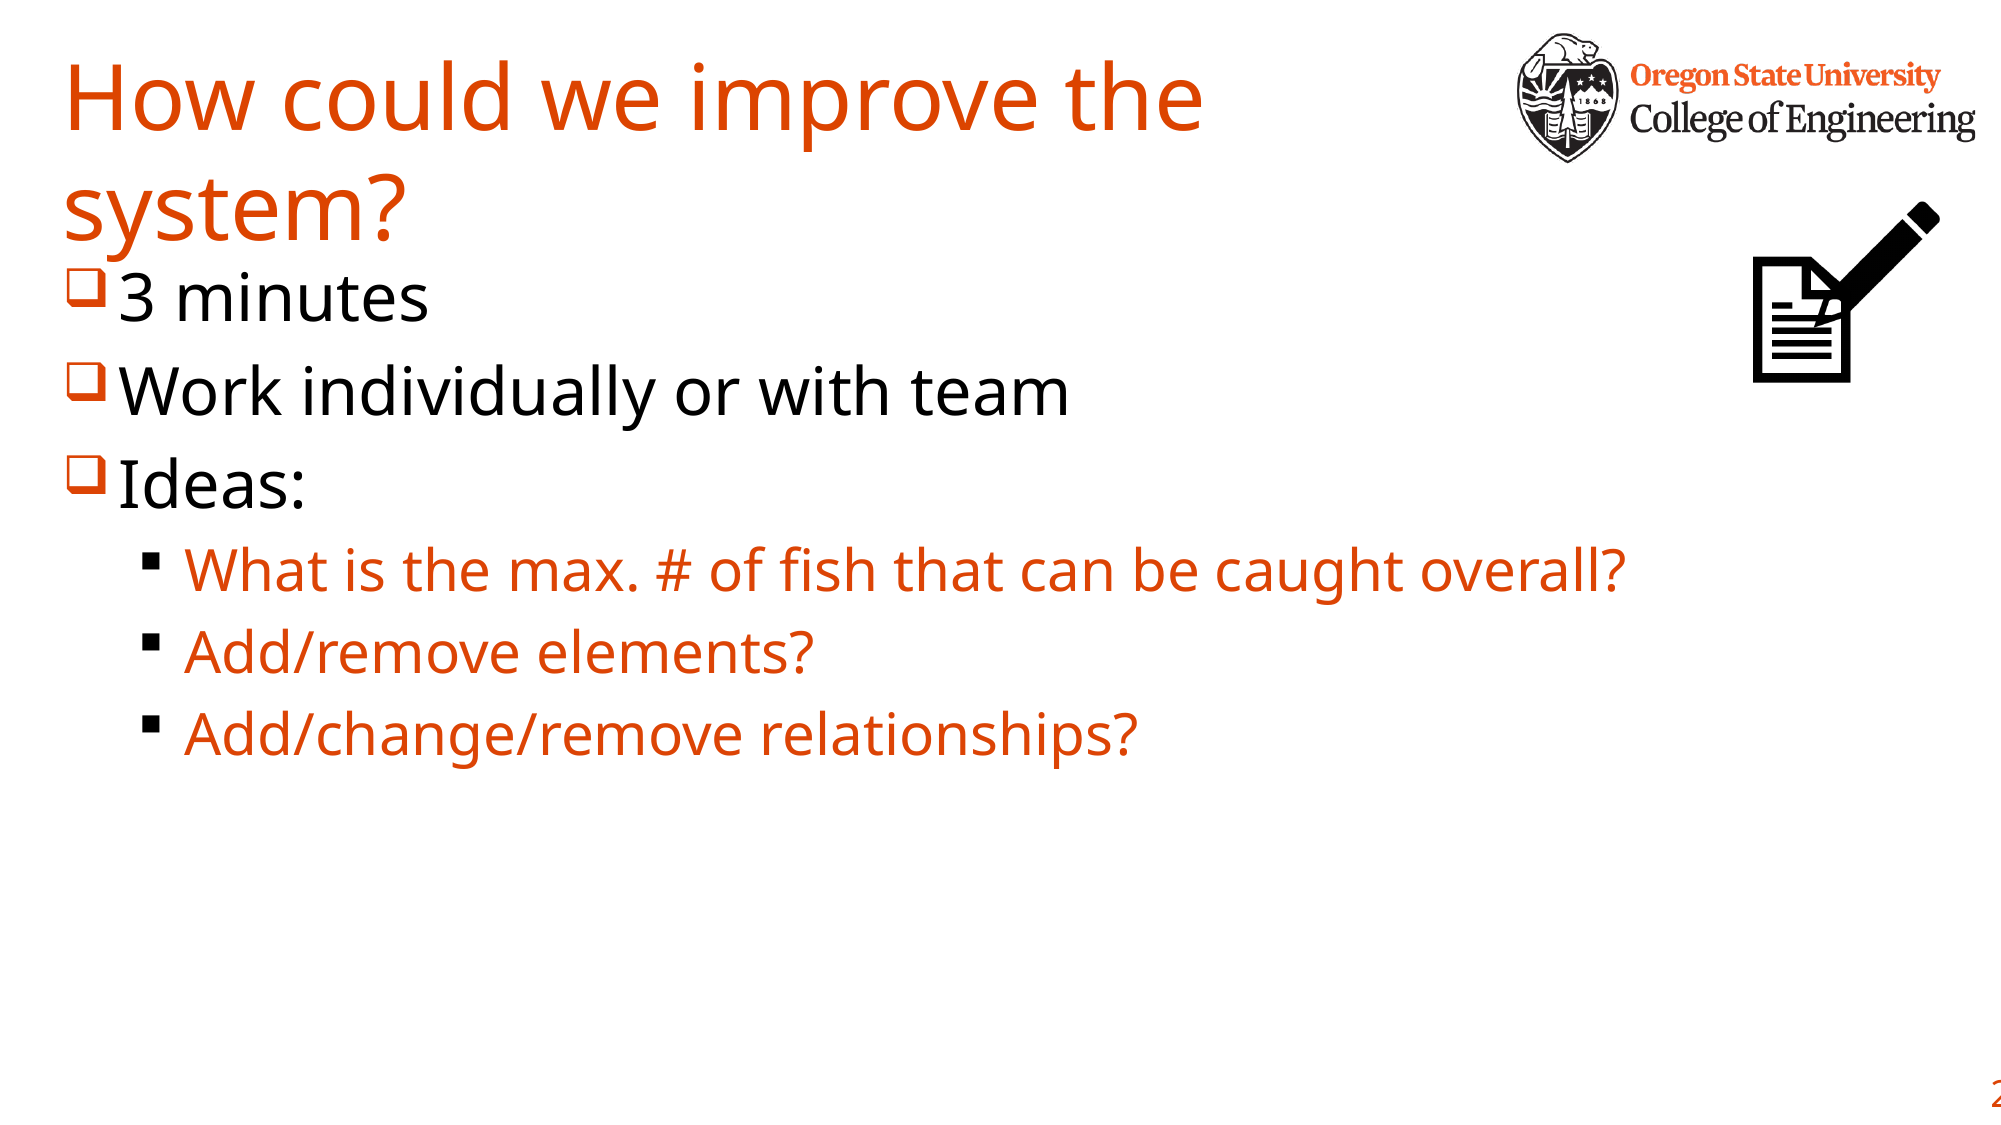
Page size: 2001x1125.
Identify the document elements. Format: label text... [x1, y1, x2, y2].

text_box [1726, 189, 1953, 396]
list 3 minutes Work individually or with team Ideas: What is the max. # of fish that can be caught overall? Add/remove elements? Add/change/remove relationships? [48, 247, 1965, 1074]
title How could we improve the system? [48, 31, 1490, 228]
